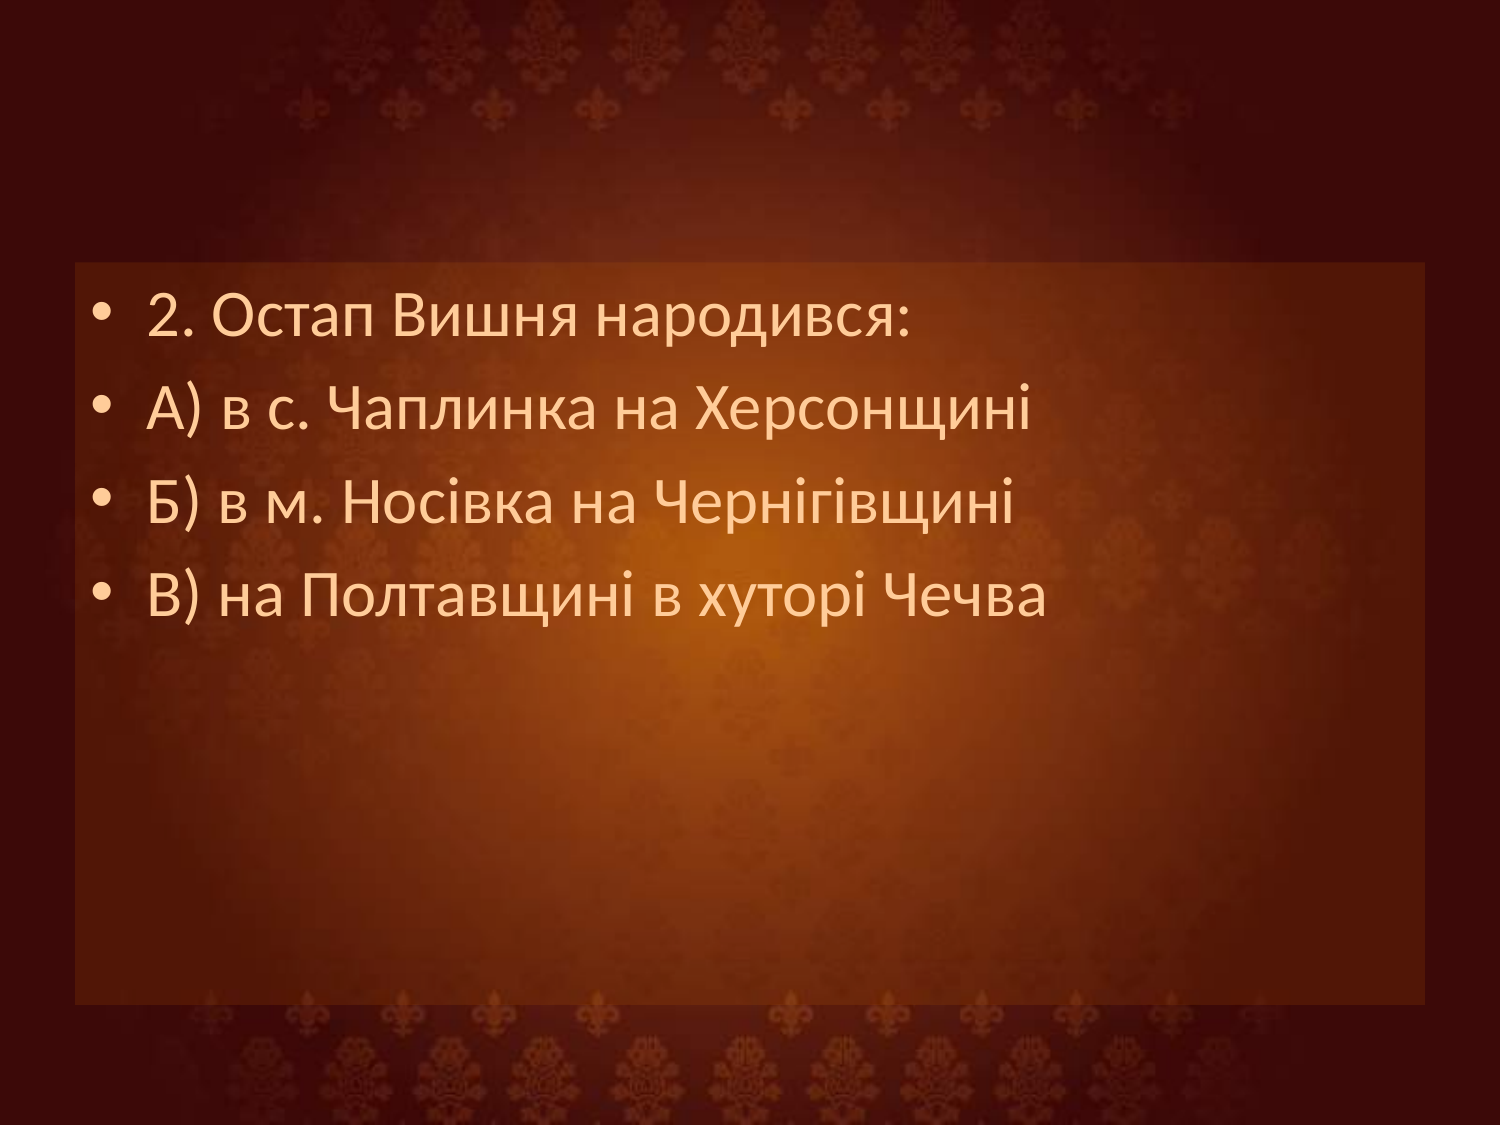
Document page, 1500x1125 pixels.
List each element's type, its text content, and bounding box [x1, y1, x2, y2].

list 2. Остап Вишня народився: А) в с. Чаплинка на Херсонщині Б) в м. Носівка на Чернігівщині В) на Полтавщині в хуторі Чечва [74, 262, 1426, 1006]
picture [0, 0, 1500, 1125]
